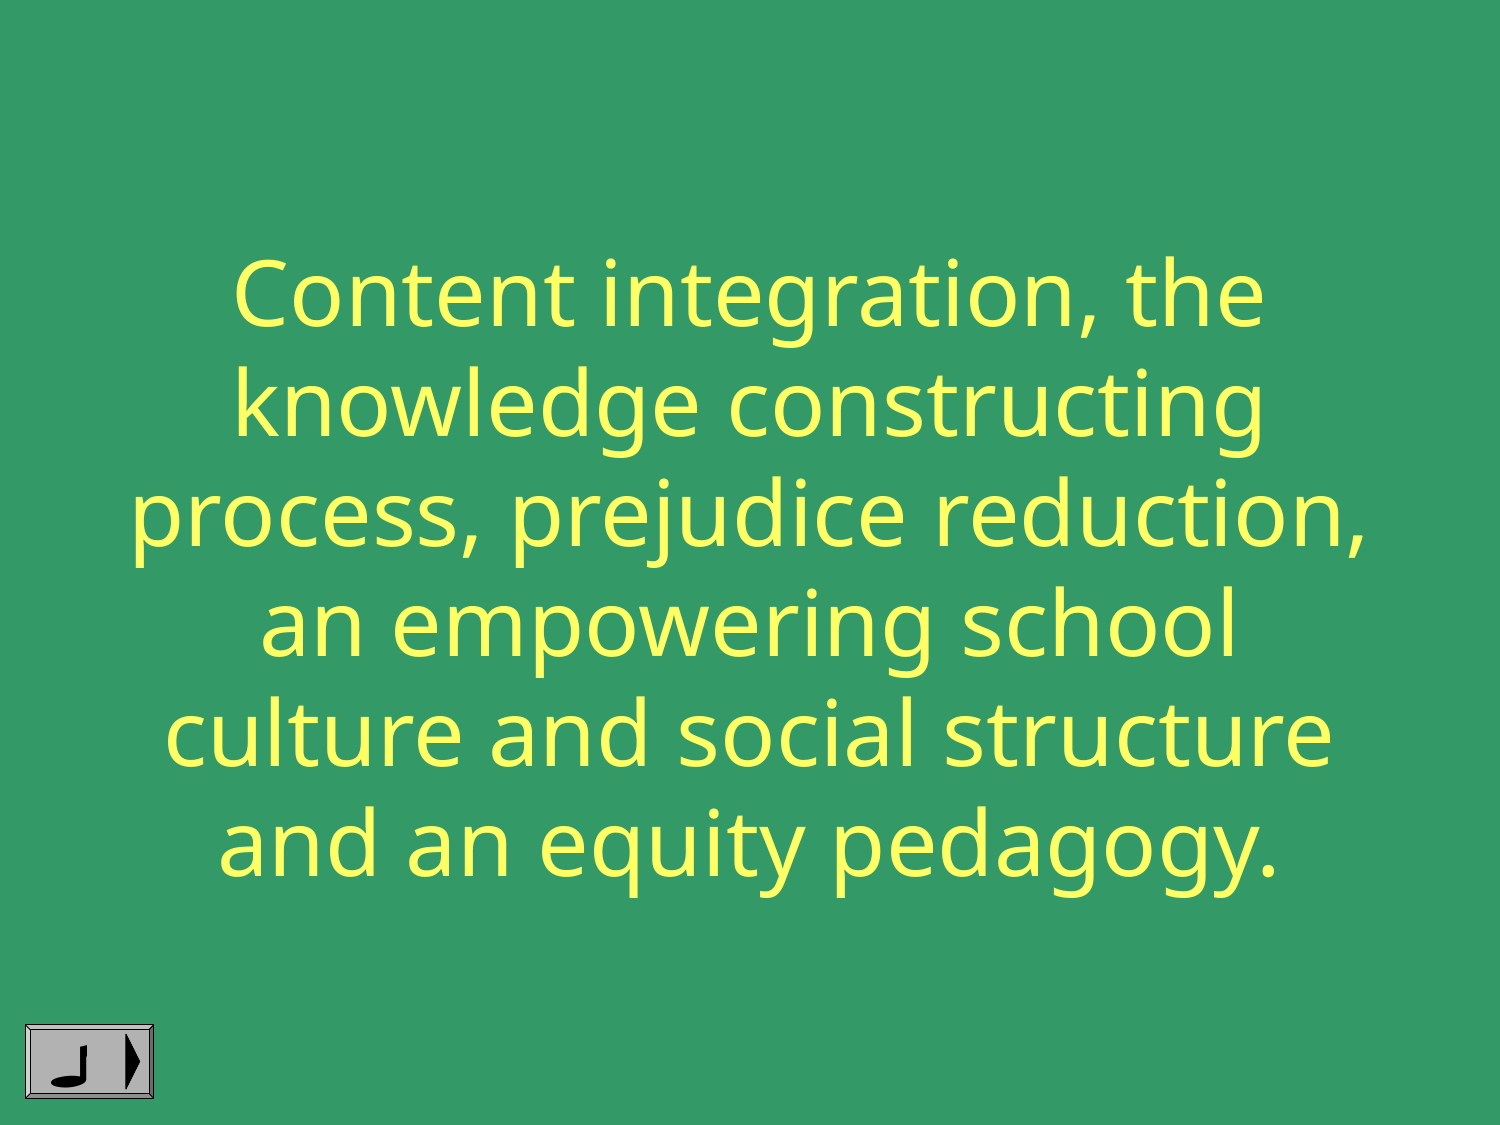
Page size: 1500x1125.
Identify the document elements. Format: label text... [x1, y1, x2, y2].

title Content integration, the knowledge constructing process, prejudice reduction, an empowering school culture and social structure and an equity pedagogy. [112, 99, 1388, 1031]
picture [24, 1024, 156, 1101]
